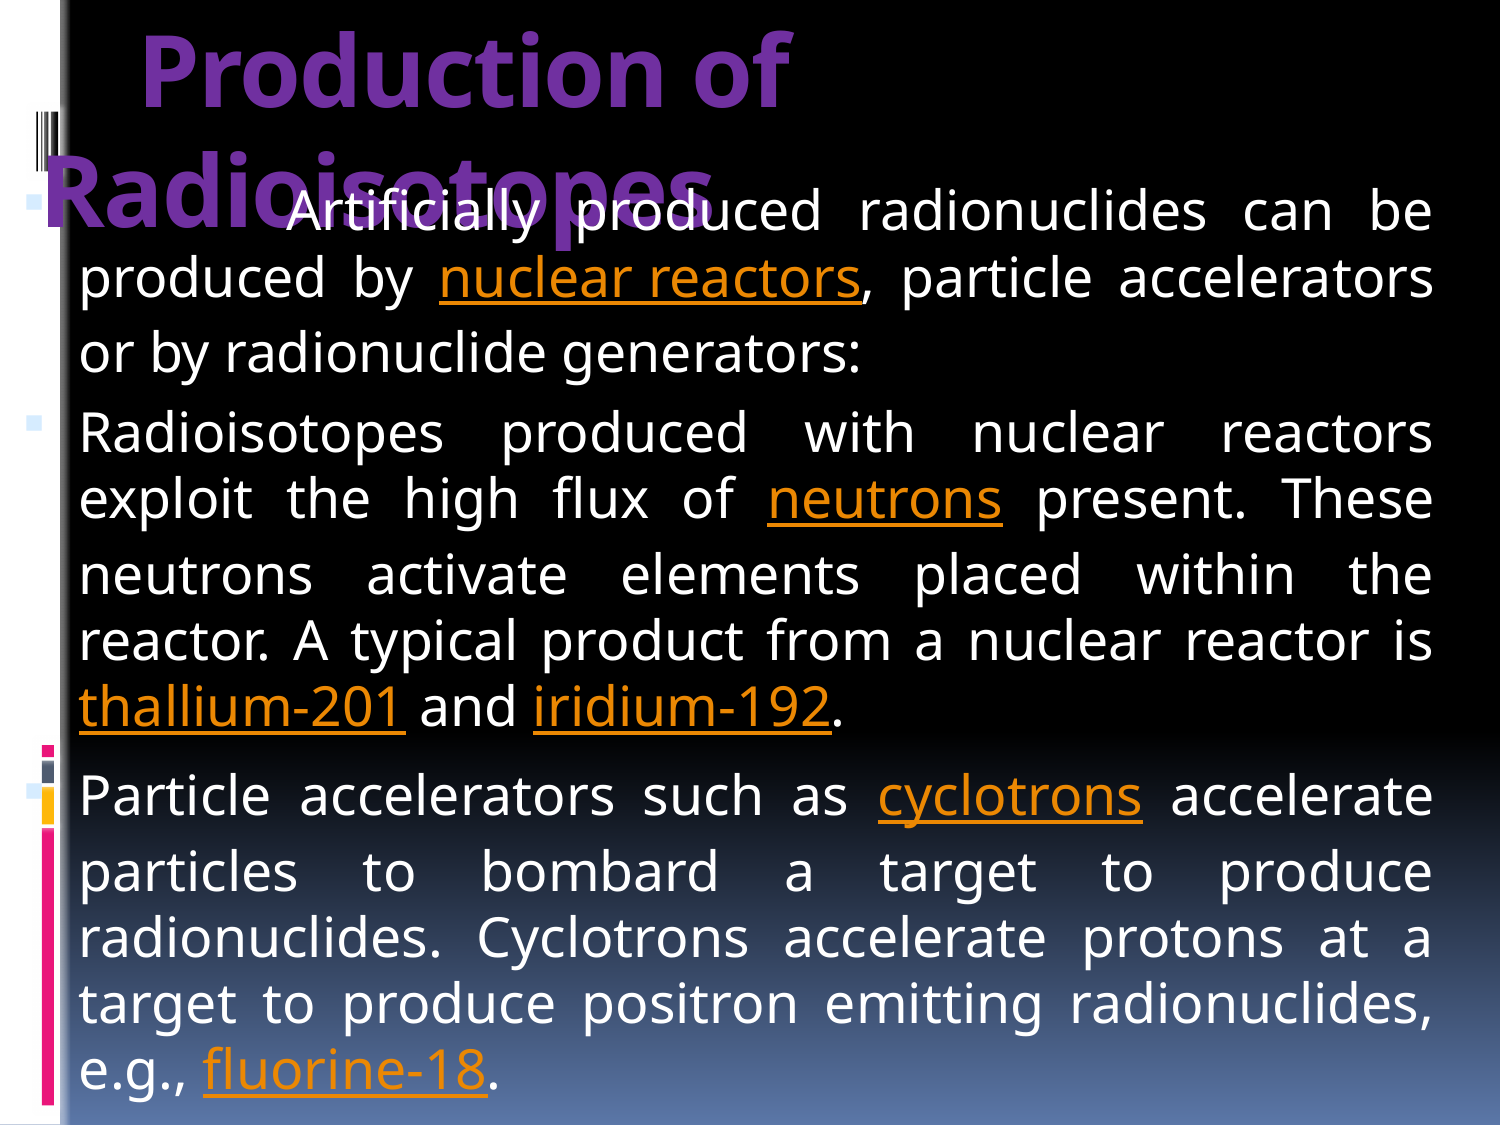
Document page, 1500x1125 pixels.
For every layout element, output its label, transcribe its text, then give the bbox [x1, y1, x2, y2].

list Artificially produced radionuclides can be produced by nuclear reactors, particle accelerators or by radionuclide generators: Radioisotopes produced with nuclear reactors exploit the high flux of neutrons present. These neutrons activate elements placed within the reactor. A typical product from a nuclear reactor is thallium-201 and iridium-192. Particle accelerators such as cyclotrons accelerate particles to bombard a target to produce radionuclides. Cyclotrons accelerate protons at a target to produce positron emitting radionuclides, e.g., fluorine-18. [0, 168, 1450, 1125]
title Production of Radioisotopes [24, 0, 1350, 168]
